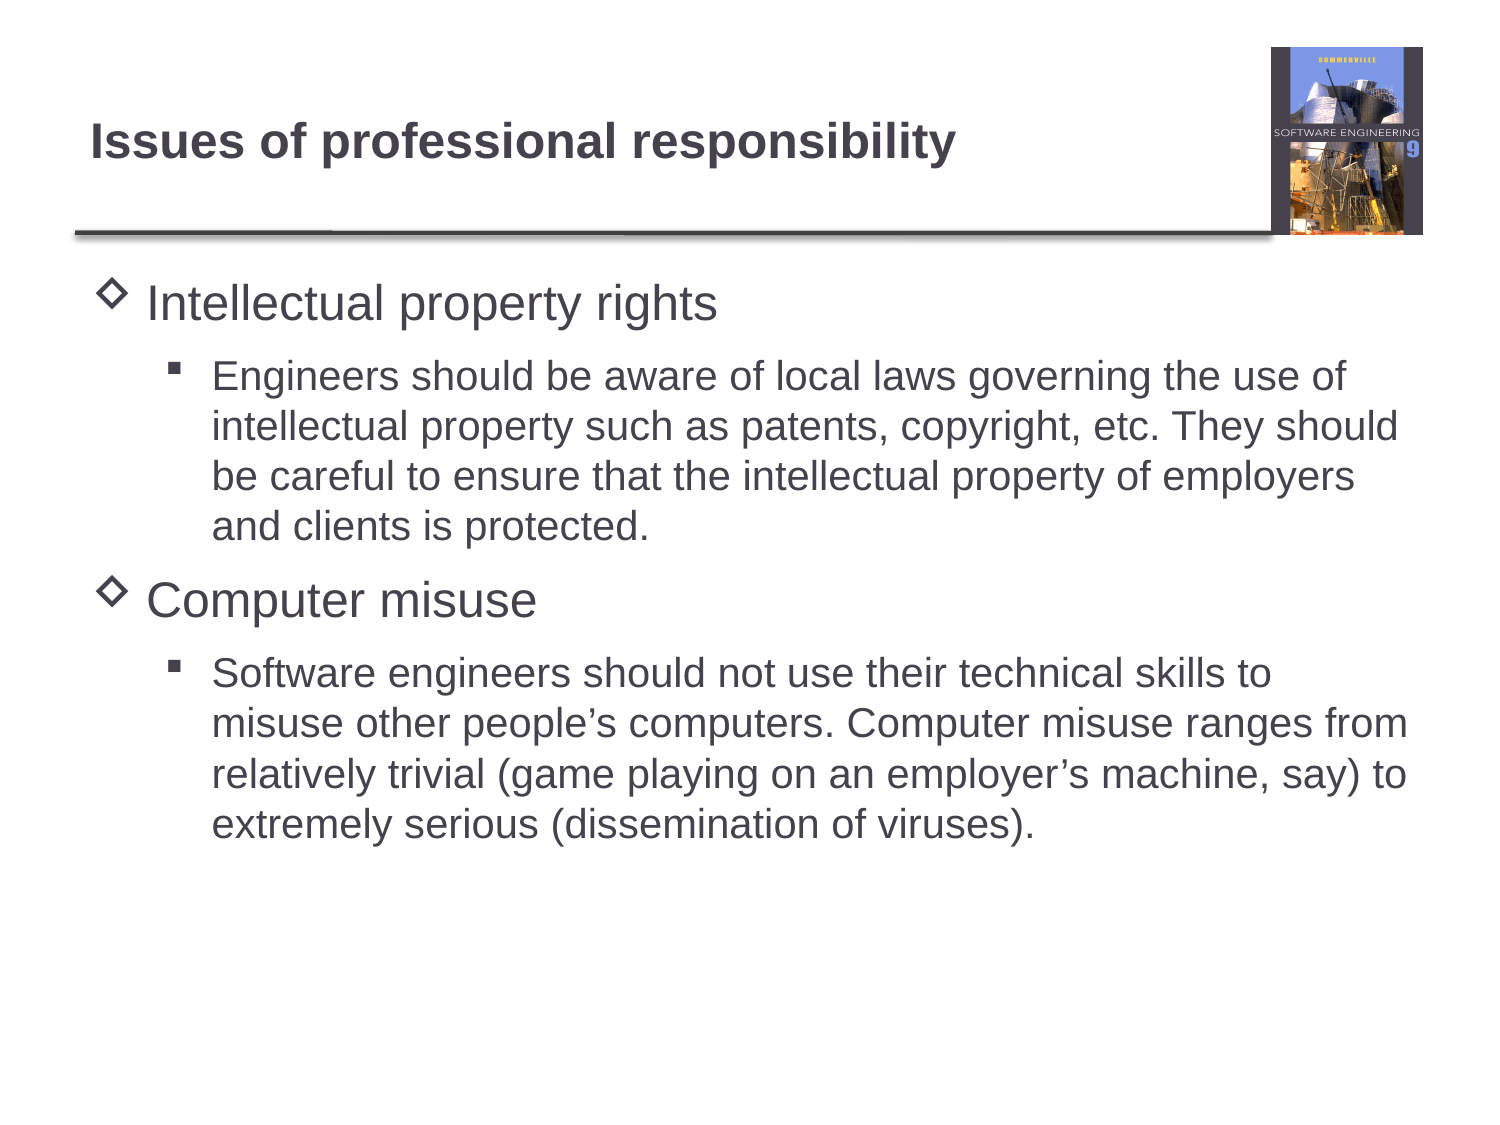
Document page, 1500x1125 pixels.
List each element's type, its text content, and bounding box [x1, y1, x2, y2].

list Intellectual property rights Engineers should be aware of local laws governing the use of intellectual property such as patents, copyright, etc. They should be careful to ensure that the intellectual property of employers and clients is protected. Computer misuse Software engineers should not use their technical skills to misuse other people’s computers. Computer misuse ranges from relatively trivial (game playing on an employer’s machine, say) to extremely serious (dissemination of viruses). [75, 262, 1425, 1005]
title Issues of professional responsibility [74, 44, 1272, 233]
picture [1272, 47, 1423, 235]
